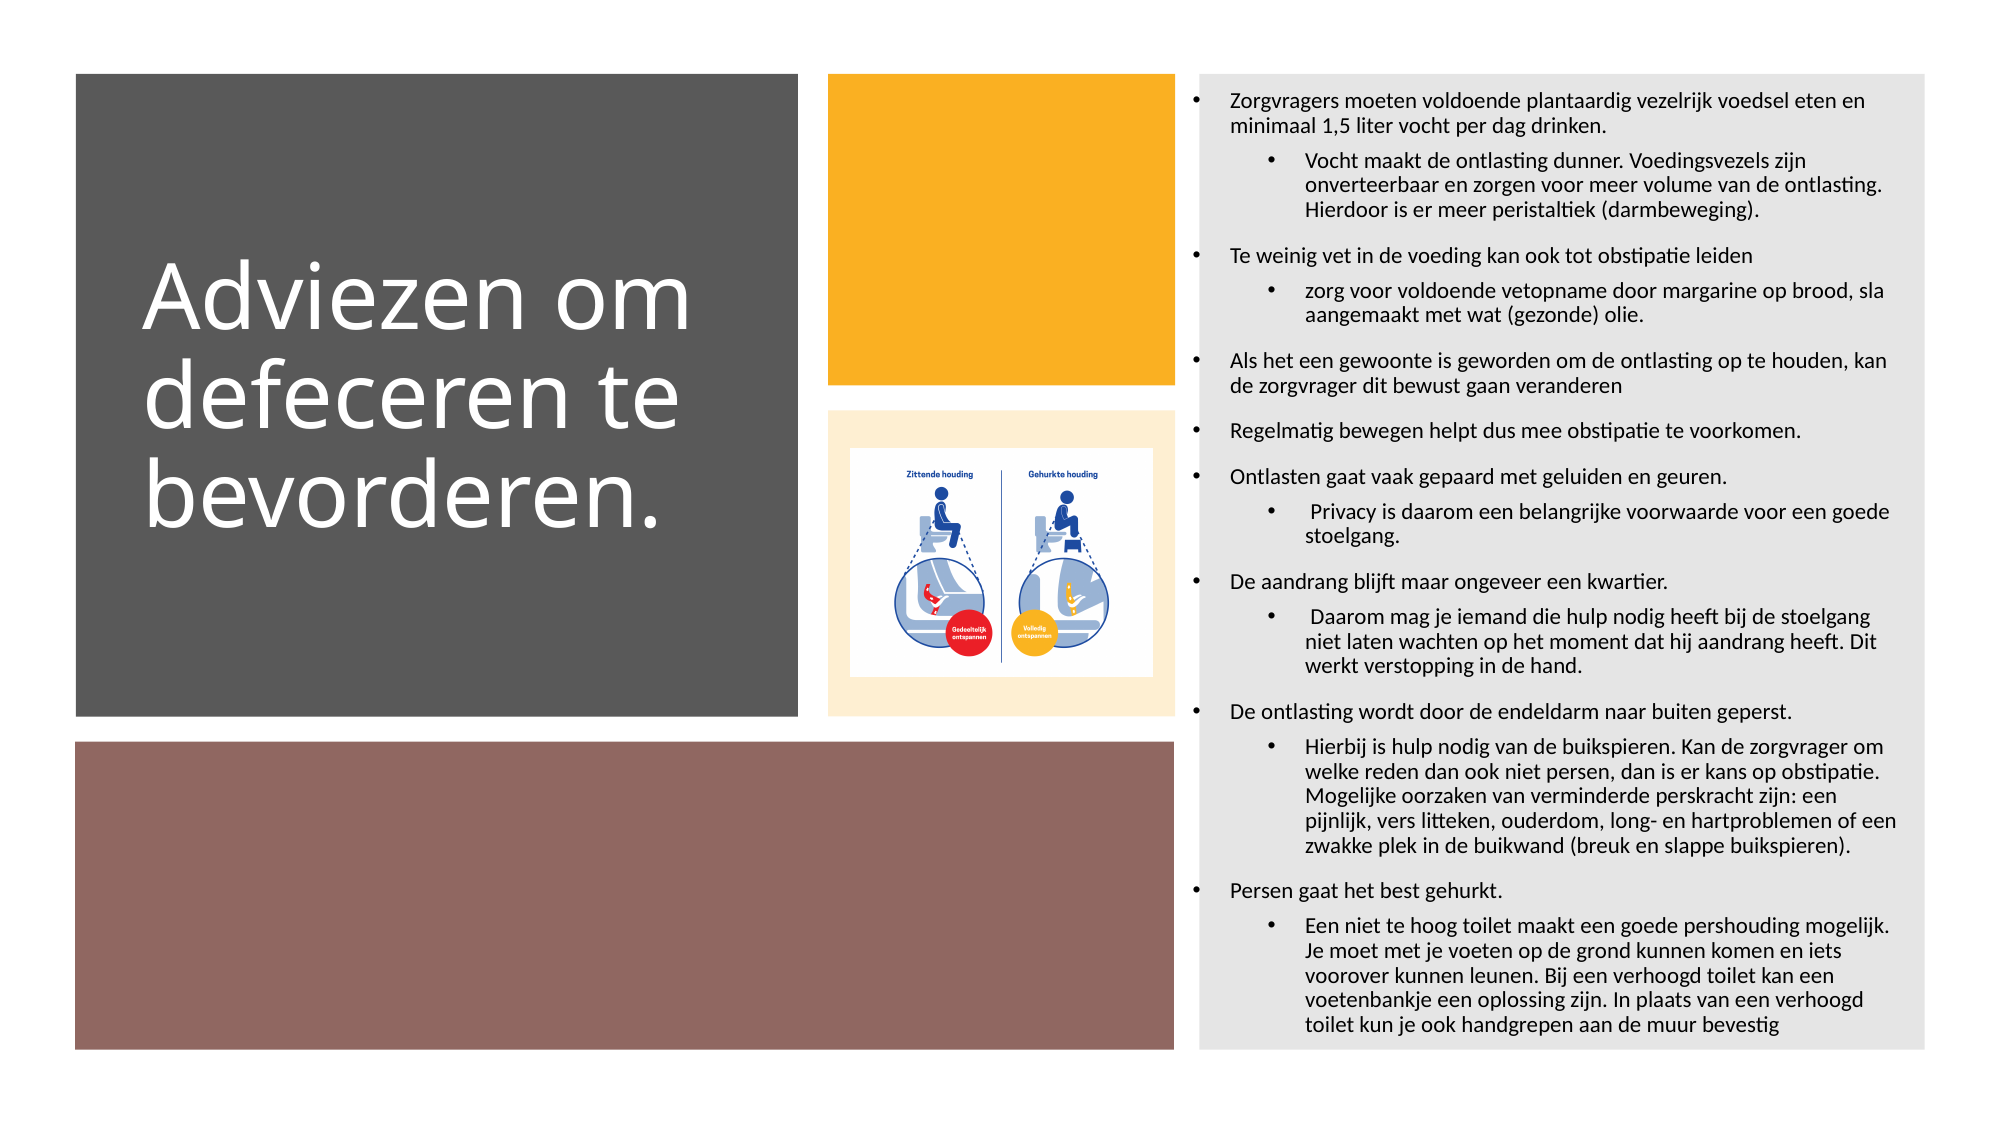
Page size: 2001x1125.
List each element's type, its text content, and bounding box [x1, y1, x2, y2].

text_box [74, 741, 1175, 1051]
title Adviezen om defeceren te bevorderen. [127, 125, 744, 673]
list Zorgvragers moeten voldoende plantaardig vezelrijk voedsel eten en minimaal 1,5 liter vocht per dag drinken. Vocht maakt de ontlasting dunner. Voedingsvezels zijn onverteerbaar en zorgen voor meer volume van de ontlasting. Hierdoor is er meer peristaltiek (darmbeweging). Te weinig vet in de voeding kan ook tot obstipatie leiden zorg voor voldoende vetopname door margarine op brood, sla aangemaakt met wat (gezonde) olie. Als het een gewoonte is geworden om de ontlasting op te houden, kan de zorgvrager dit bewust gaan veranderen Regelmatig bewegen helpt dus mee obstipatie te voorkomen. Ontlasten gaat vaak gepaard met geluiden en geuren. Privacy is daarom een belangrijke voorwaarde voor een goede stoelgang. De aandrang blijft maar ongeveer een kwartier. Daarom mag je iemand die hulp nodig heeft bij de stoelgang niet laten wachten op het moment dat hij aandrang heeft. Dit werkt verstopping in de hand. De ontlasting wordt door de endeldarm naar buiten geperst. Hierbij is hulp nodig van de buikspieren. Kan de zorgvrager om welke reden dan ook niet persen, dan is er kans op obstipatie. Mogelijke oorzaken van verminderde perskracht zijn: een pijnlijk, vers litteken, ouderdom, long- en hartproblemen of een zwakke plek in de buikwand (breuk en slappe buikspieren). Persen gaat het best gehurkt. Een niet te hoog toilet maakt een goede pershouding mogelijk. Je moet met je voeten op de grond kunnen komen en iets voorover kunnen leunen. Bij een verhoogd toilet kan een voetenbankje een oplossing zijn. In plaats van een verhoogd toilet kun je ook handgrepen aan de muur bevestig [1177, 130, 1925, 996]
picture [850, 448, 1153, 677]
text_box [75, 73, 799, 718]
text_box [827, 73, 1176, 386]
text_box [1198, 73, 1926, 1051]
text_box [827, 409, 1176, 717]
